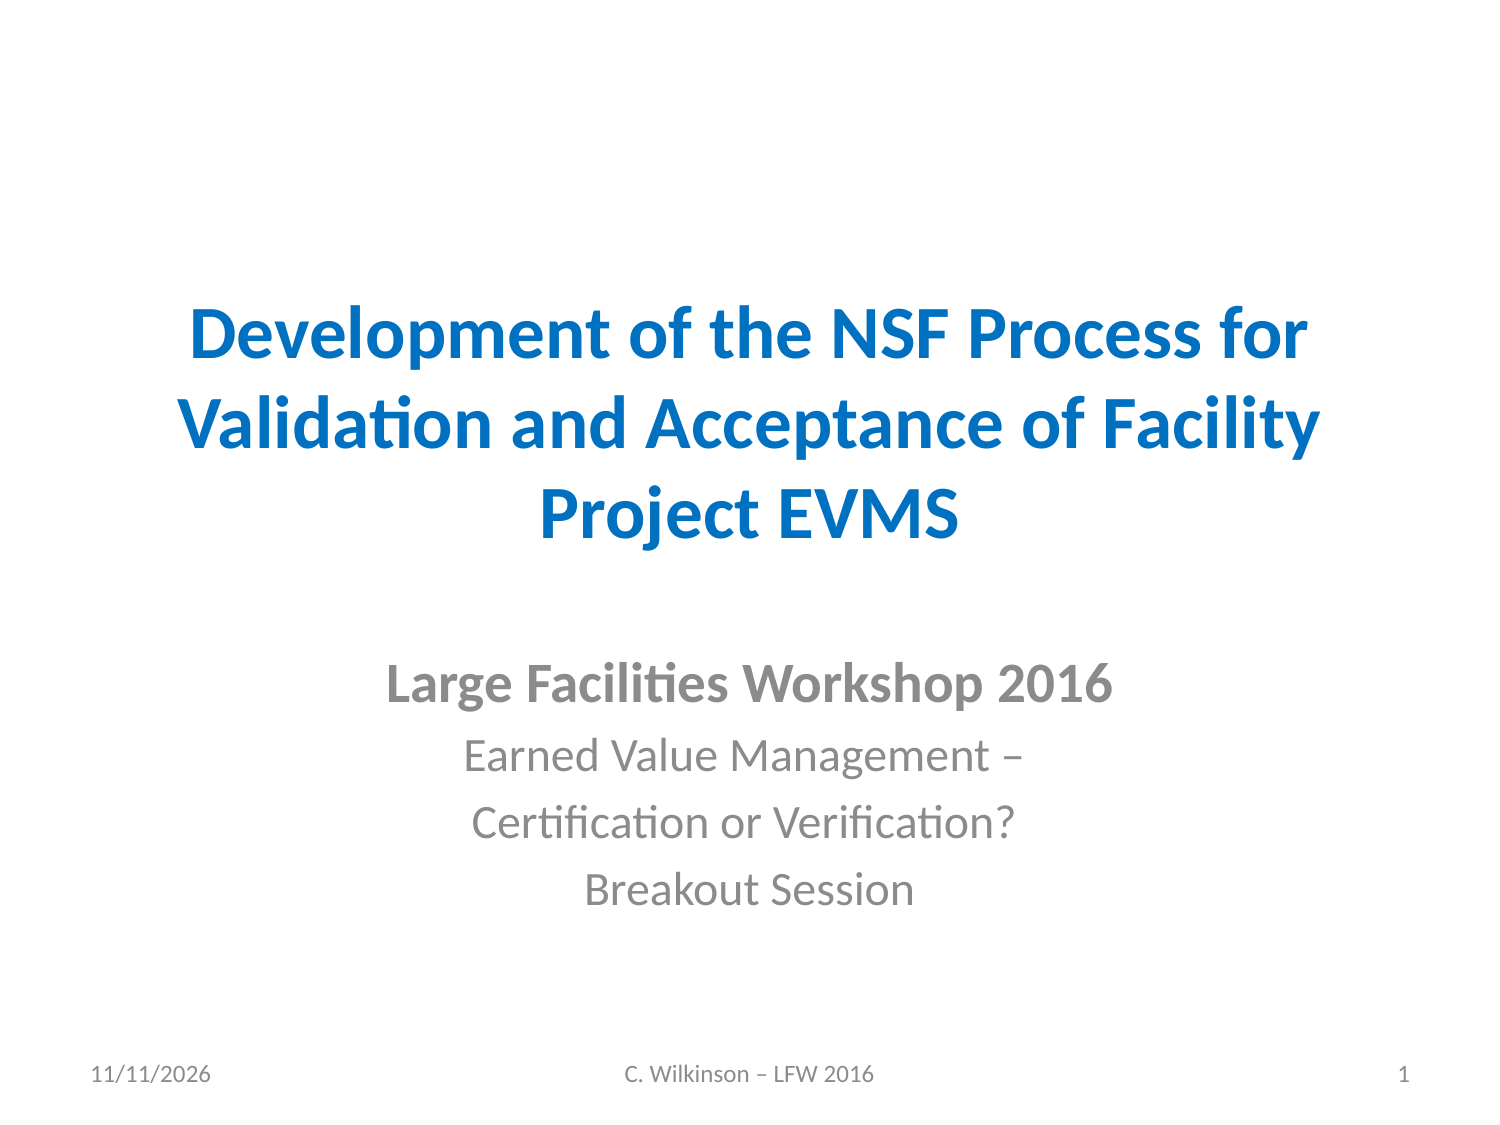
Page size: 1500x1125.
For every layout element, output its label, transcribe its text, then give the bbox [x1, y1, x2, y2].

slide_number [75, 1042, 425, 1103]
footer C. Wilkinson – LFW 2016 [512, 1042, 988, 1103]
title Development of the NSF Process for Validation and Acceptance of Facility Project EVMS [112, 274, 1388, 563]
slide_number 1 [1074, 1042, 1425, 1103]
subtitle Large Facilities Workshop 2016 Earned Value Management – Certification or Verification? Breakout Session [225, 637, 1275, 925]
